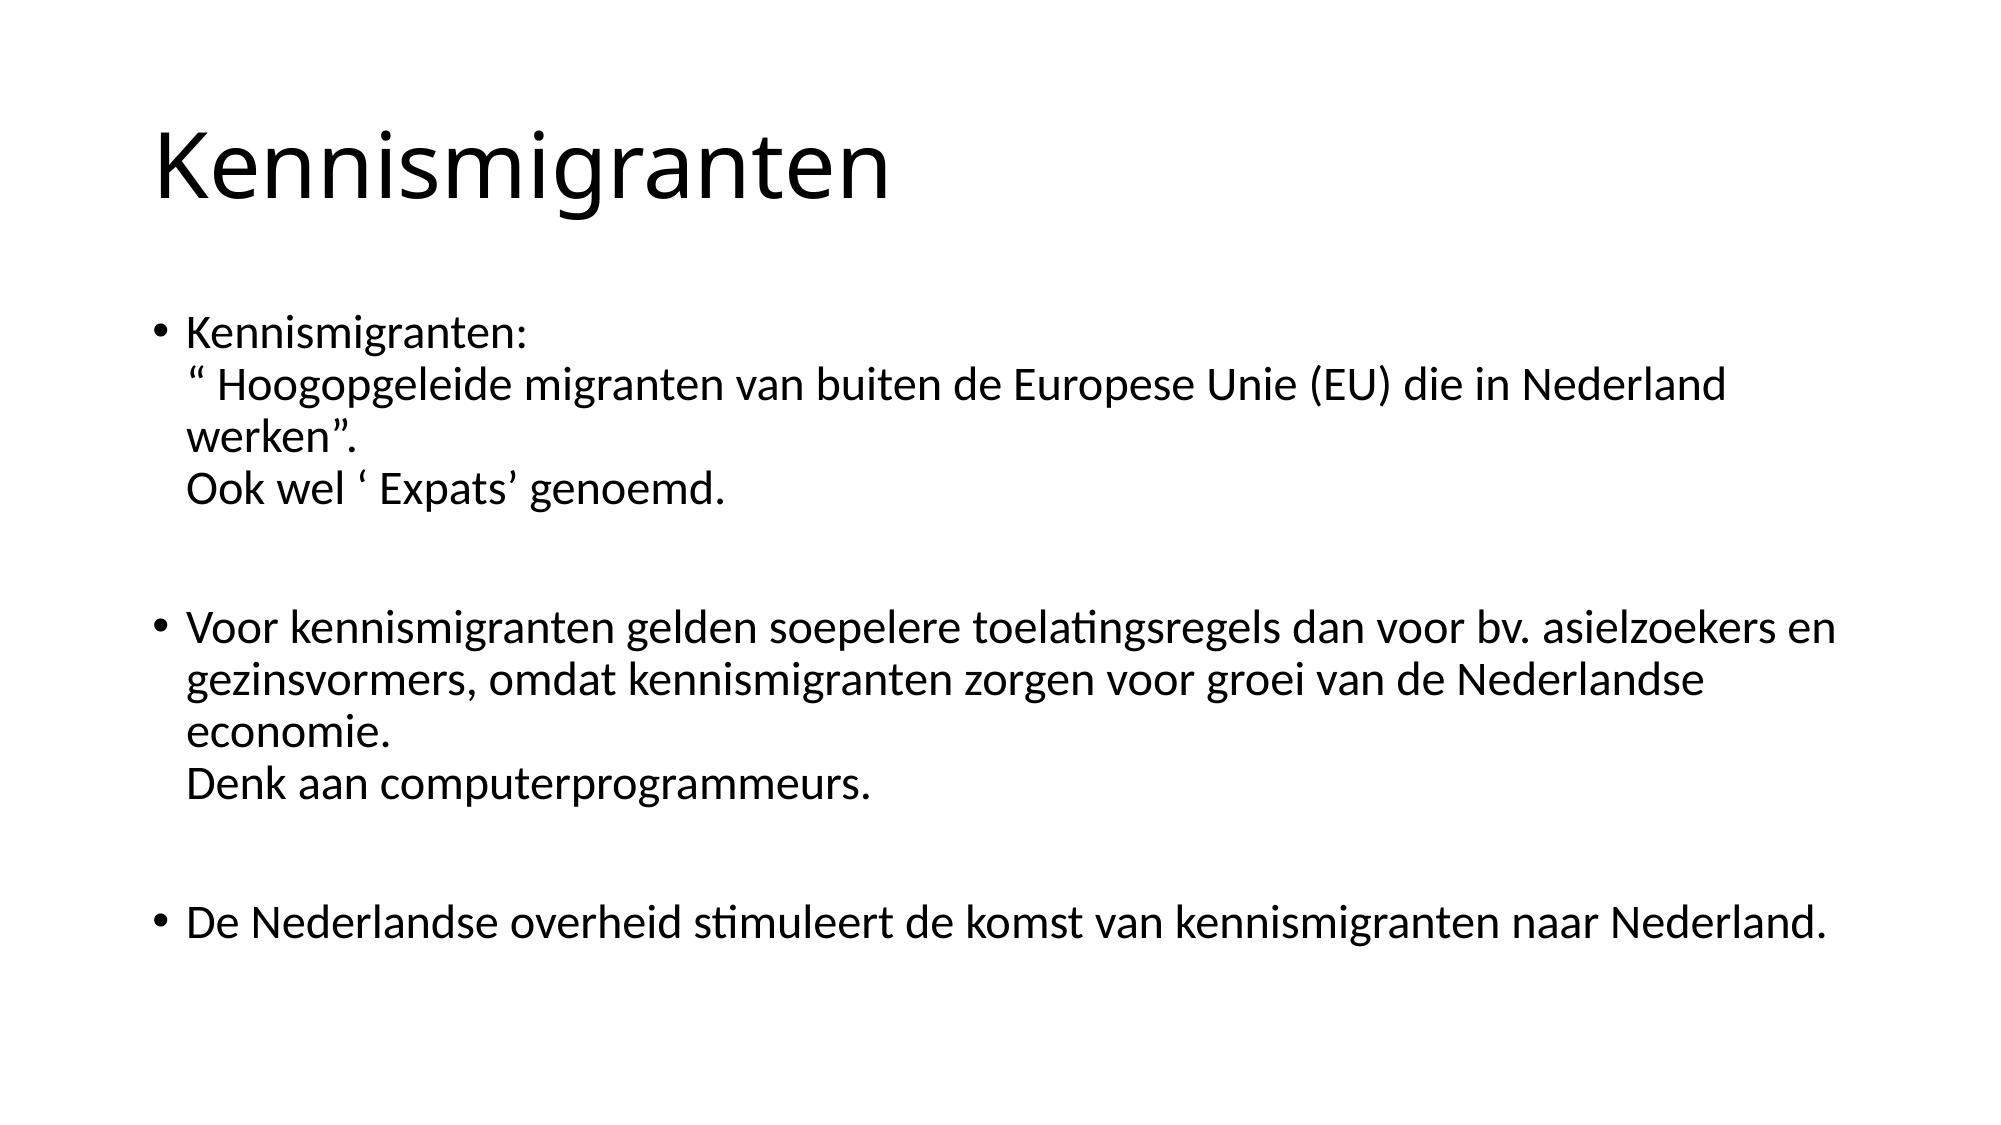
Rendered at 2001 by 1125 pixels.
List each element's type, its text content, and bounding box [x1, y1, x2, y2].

title Kennismigranten [137, 59, 1863, 278]
list Kennismigranten: “ Hoogopgeleide migranten van buiten de Europese Unie (EU) die in Nederland werken”. Ook wel ‘ Expats’ genoemd. Voor kennismigranten gelden soepelere toelatingsregels dan voor bv. asielzoekers en gezinsvormers, omdat kennismigranten zorgen voor groei van de Nederlandse economie. Denk aan computerprogrammeurs. De Nederlandse overheid stimuleert de komst van kennismigranten naar Nederland. [137, 299, 1863, 1014]
